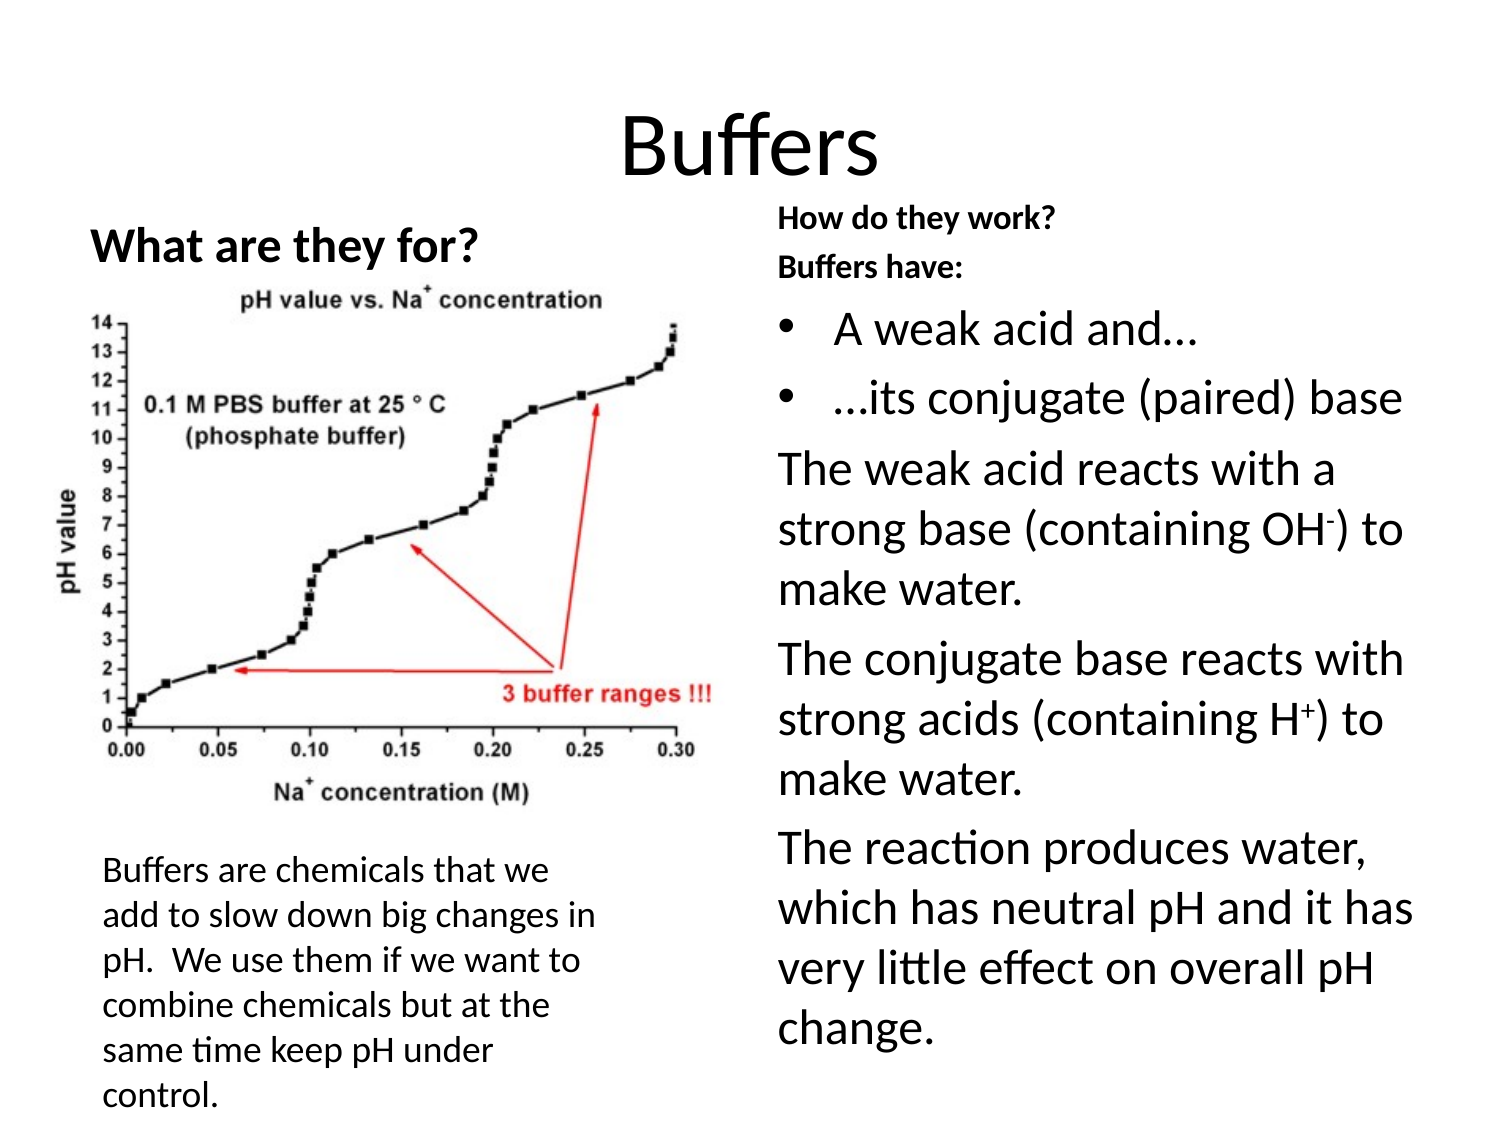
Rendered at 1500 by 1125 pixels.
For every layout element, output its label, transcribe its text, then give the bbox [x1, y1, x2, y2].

text_box Buffers are chemicals that we add to slow down big changes in pH. We use them if we want to combine chemicals but at the same time keep pH under control. [87, 837, 625, 1123]
list What are they for? [75, 174, 738, 280]
list A weak acid and… …its conjugate (paired) base The weak acid reacts with a strong base (containing OH-) to make water. The conjugate base reacts with strong acids (containing H+) to make water. The reaction produces water, which has neutral pH and it has very little effect on overall pH change. [762, 287, 1438, 1100]
list How do they work? Buffers have: [762, 187, 1426, 287]
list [41, 274, 726, 816]
title Buffers [75, 45, 1425, 233]
